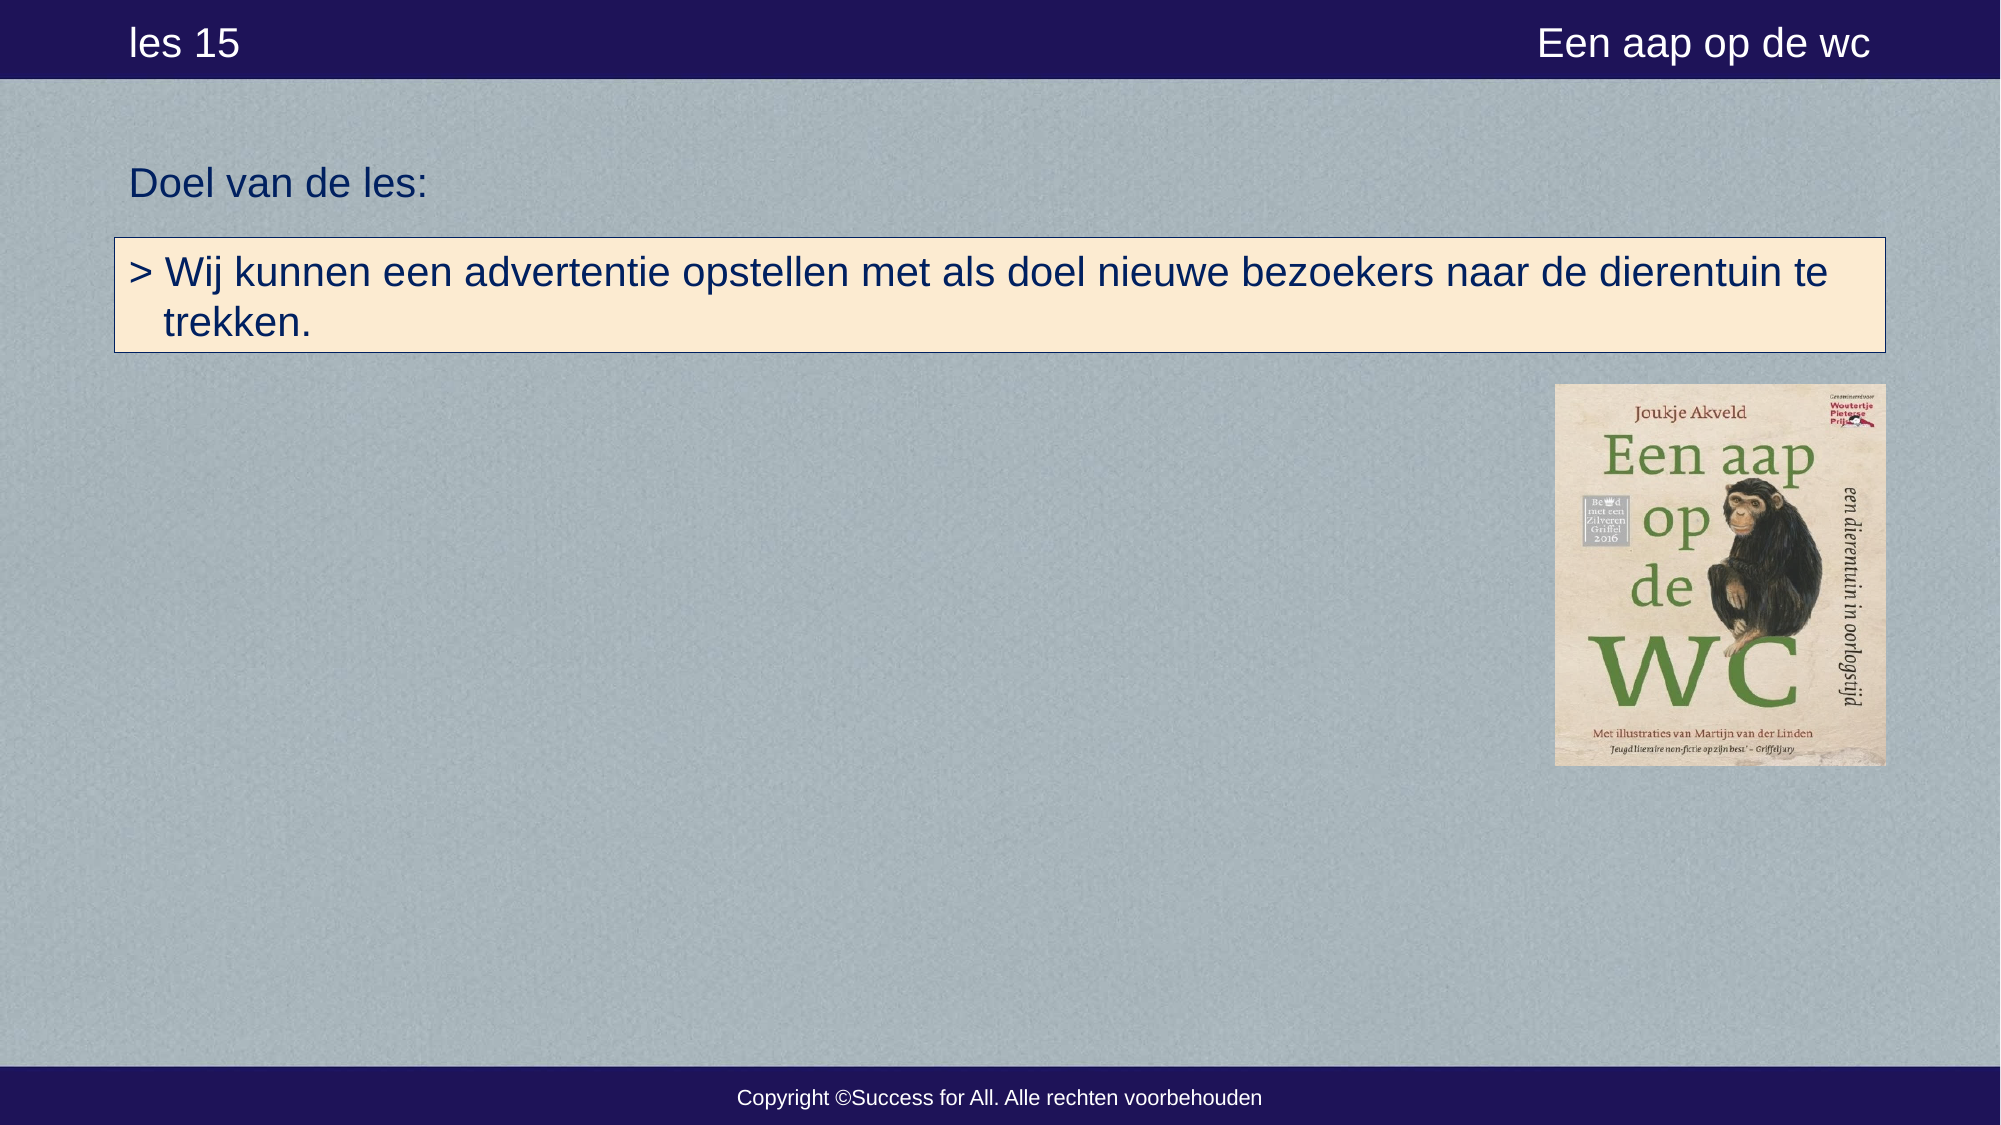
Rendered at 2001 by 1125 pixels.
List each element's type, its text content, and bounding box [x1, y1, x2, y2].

text_box > Wij kunnen een advertentie opstellen met als doel nieuwe bezoekers naar de dierentuin te trekken. [114, 237, 1886, 353]
picture [0, 0, 2001, 1125]
text_box Copyright ©Success for All. Alle rechten voorbehouden [0, 1076, 2000, 1125]
text_box les 15 [114, 8, 354, 73]
text_box Doel van de les: [113, 148, 1635, 214]
text_box Een aap op de wc [999, 8, 1886, 73]
